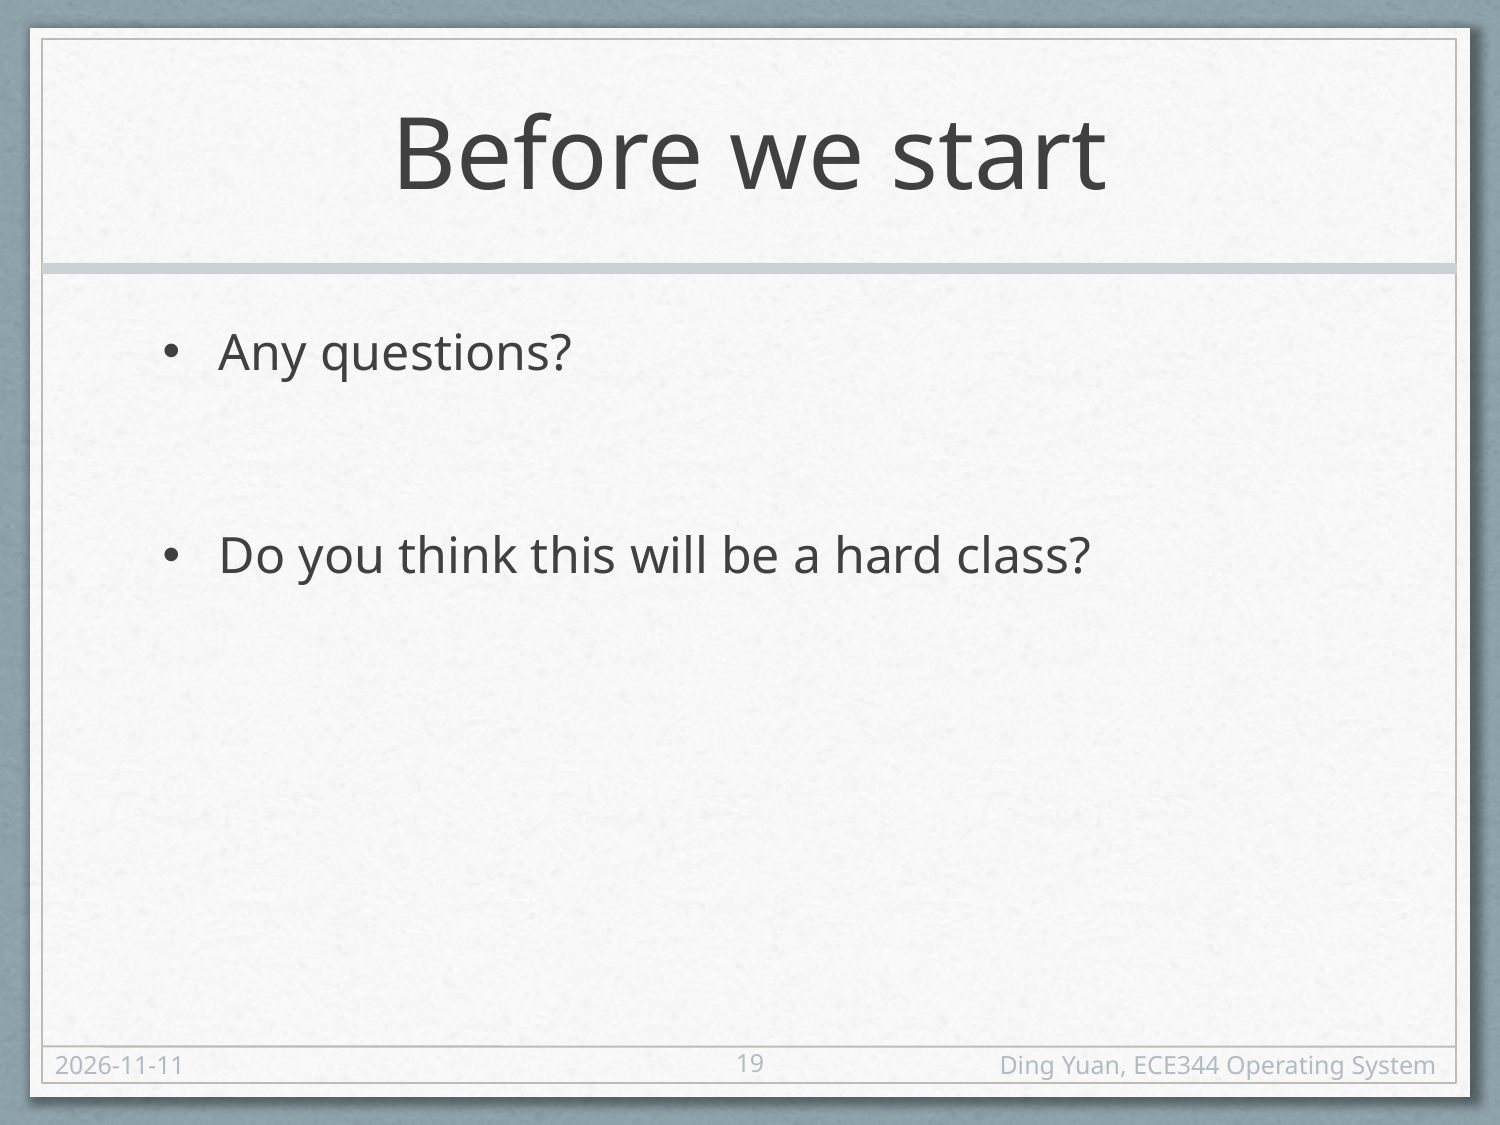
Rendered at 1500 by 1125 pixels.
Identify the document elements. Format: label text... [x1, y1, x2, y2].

title Before we start [147, 40, 1353, 260]
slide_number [39, 1045, 390, 1088]
footer Ding Yuan, ECE344 Operating System [977, 1045, 1453, 1088]
list Any questions? Do you think this will be a hard class? [147, 312, 1353, 958]
slide_number 19 [687, 1042, 813, 1088]
picture [30, 28, 1470, 1097]
